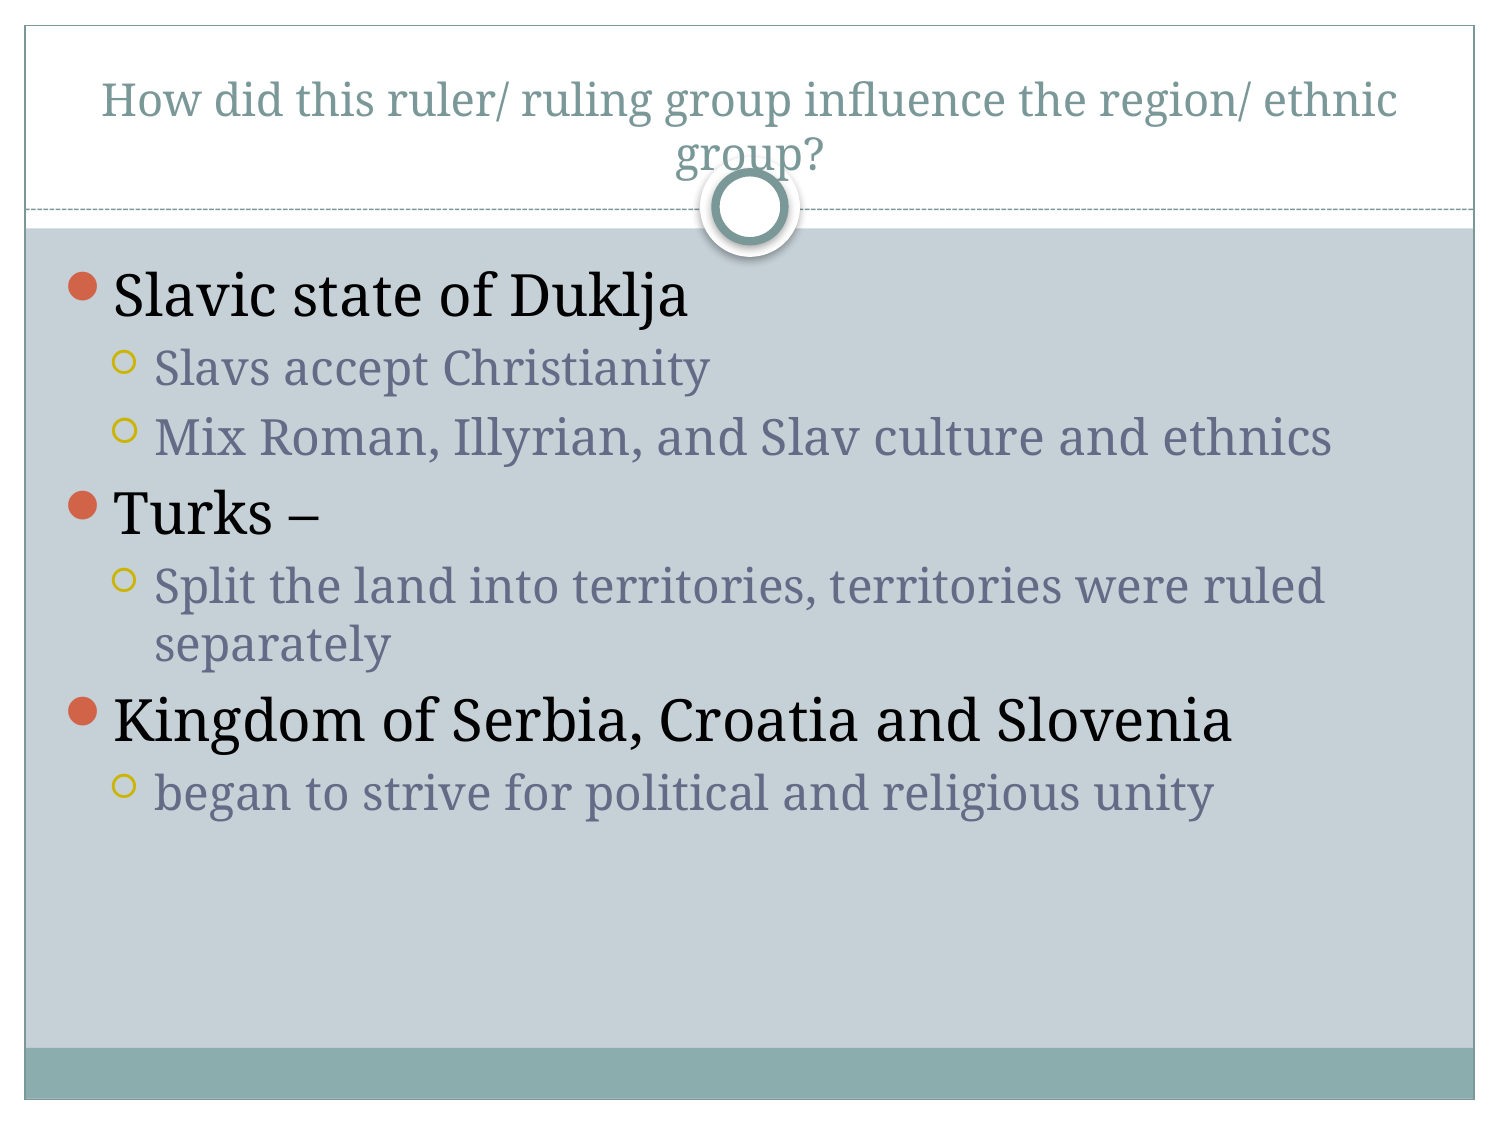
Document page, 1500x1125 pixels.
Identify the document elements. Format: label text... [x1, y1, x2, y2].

list Slavic state of Duklja Slavs accept Christianity Mix Roman, Illyrian, and Slav culture and ethnics Turks – Split the land into territories, territories were ruled separately Kingdom of Serbia, Croatia and Slovenia began to strive for political and religious unity [49, 250, 1445, 1001]
title How did this ruler/ ruling group influence the region/ ethnic group? [50, 62, 1450, 187]
